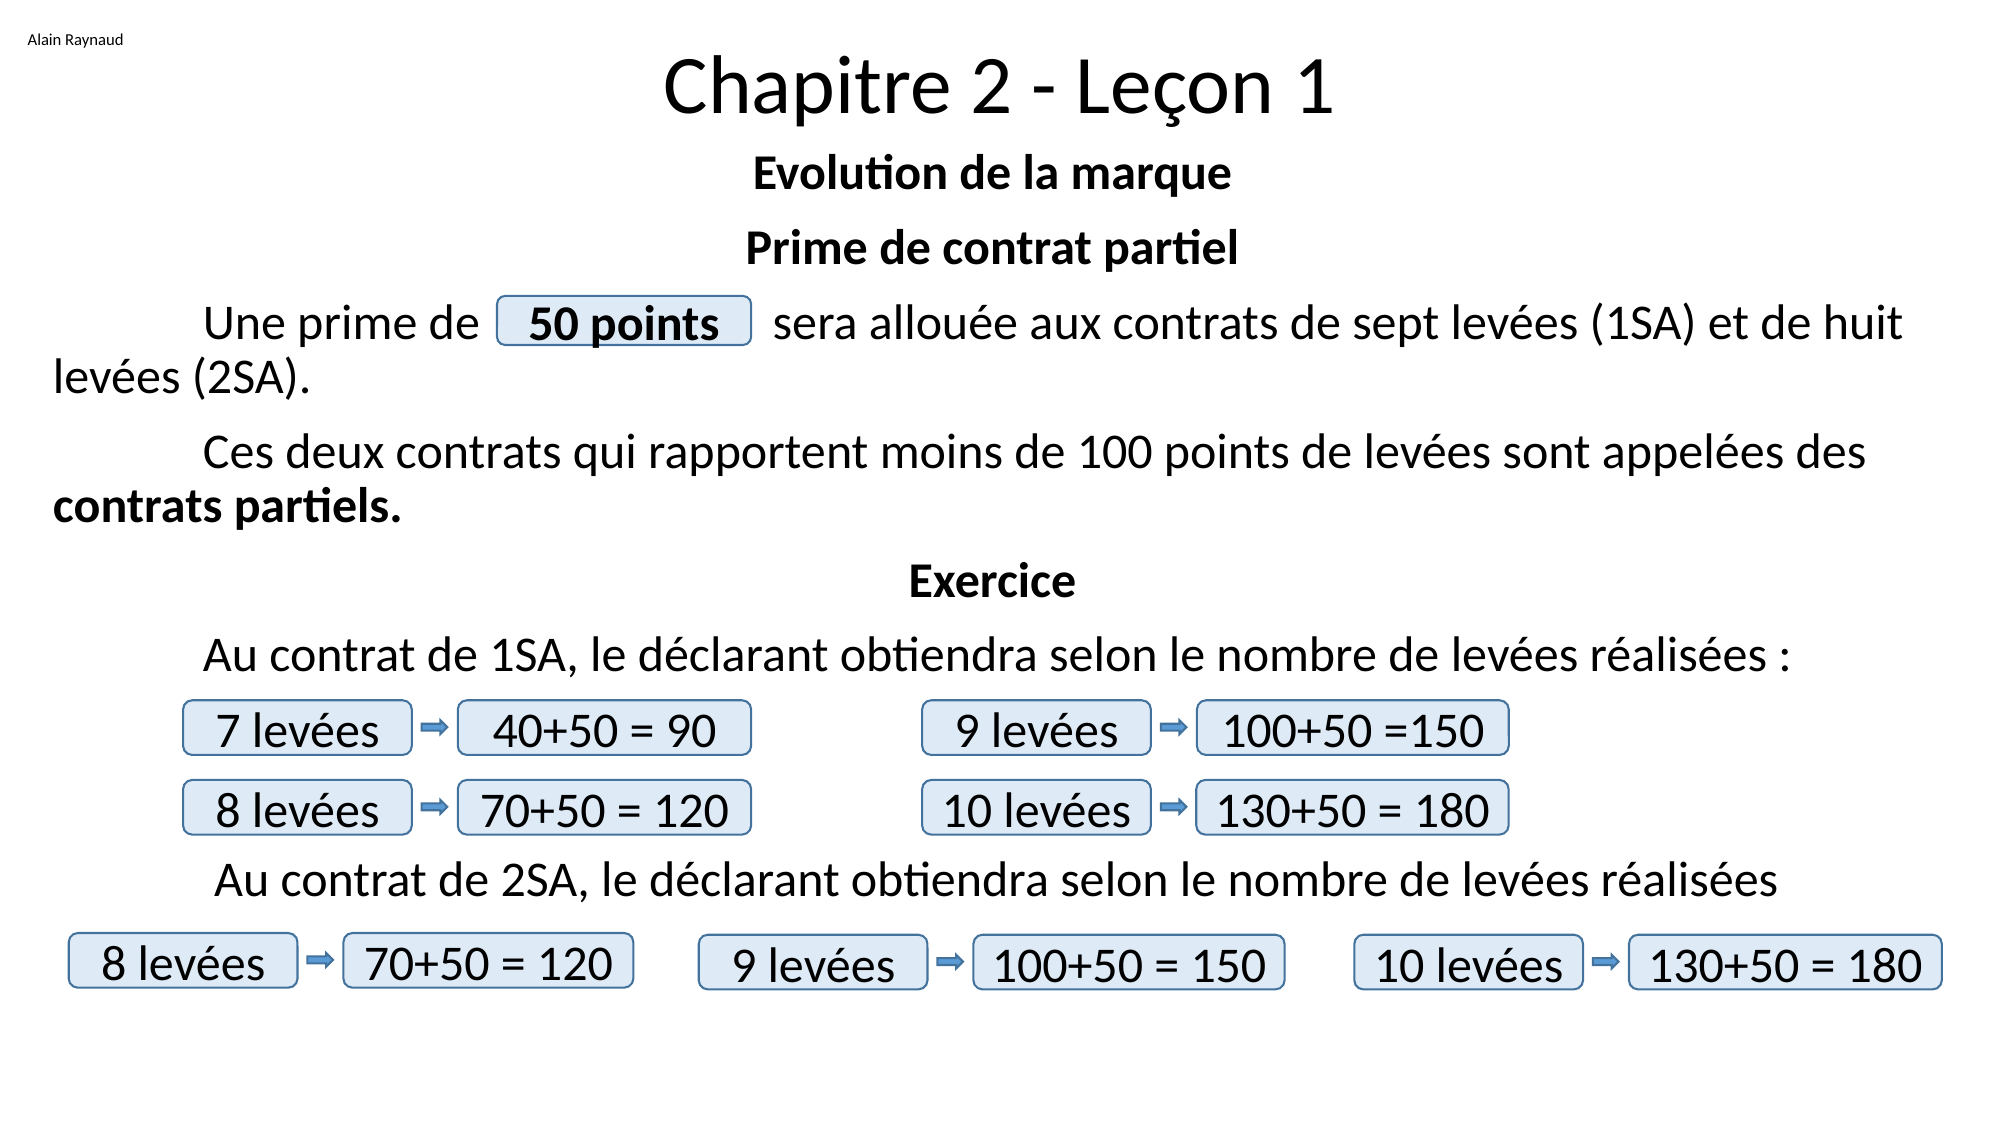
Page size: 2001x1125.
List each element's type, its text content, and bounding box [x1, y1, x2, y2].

title Chapitre 2 - Leçon 1 [249, 38, 1750, 139]
text_box 130+50 = 180 [1195, 778, 1510, 836]
text_box 70+50 = 120 [456, 778, 753, 836]
text_box 130+50 = 180 [1627, 933, 1943, 991]
text_box 7 levées [182, 699, 413, 756]
text_box 100+50 =150 [1195, 699, 1510, 756]
text_box [936, 952, 965, 971]
subtitle Evolution de la marque Prime de contrat partiel Une prime de sera allouée aux contrats de sept levées (1SA) et de huit levées (2SA). Ces deux contrats qui rapportent moins de 100 points de levées sont appelées des contrats partiels. Exercice Au contrat de 1SA, le déclarant obtiendra selon le nombre de levées réalisées : Au contrat de 2SA, le déclarant obtiendra selon le nombre de levées réalisées [37, 139, 1948, 1088]
text_box 9 levées [697, 933, 929, 991]
text_box 10 levées [921, 778, 1152, 836]
text_box 70+50 = 120 [342, 931, 635, 989]
text_box [420, 717, 449, 737]
text_box 8 levées [67, 931, 299, 989]
text_box Alain Raynaud [12, 21, 147, 57]
text_box 50 points [495, 294, 753, 347]
text_box [1159, 797, 1188, 817]
text_box [1591, 952, 1621, 971]
text_box 100+50 = 150 [972, 933, 1286, 991]
text_box [1159, 717, 1188, 737]
text_box 8 levées [182, 778, 413, 836]
text_box [306, 950, 335, 970]
text_box 9 levées [921, 699, 1152, 756]
text_box 10 levées [1353, 933, 1585, 991]
text_box 40+50 = 90 [456, 699, 753, 756]
text_box [420, 797, 449, 817]
